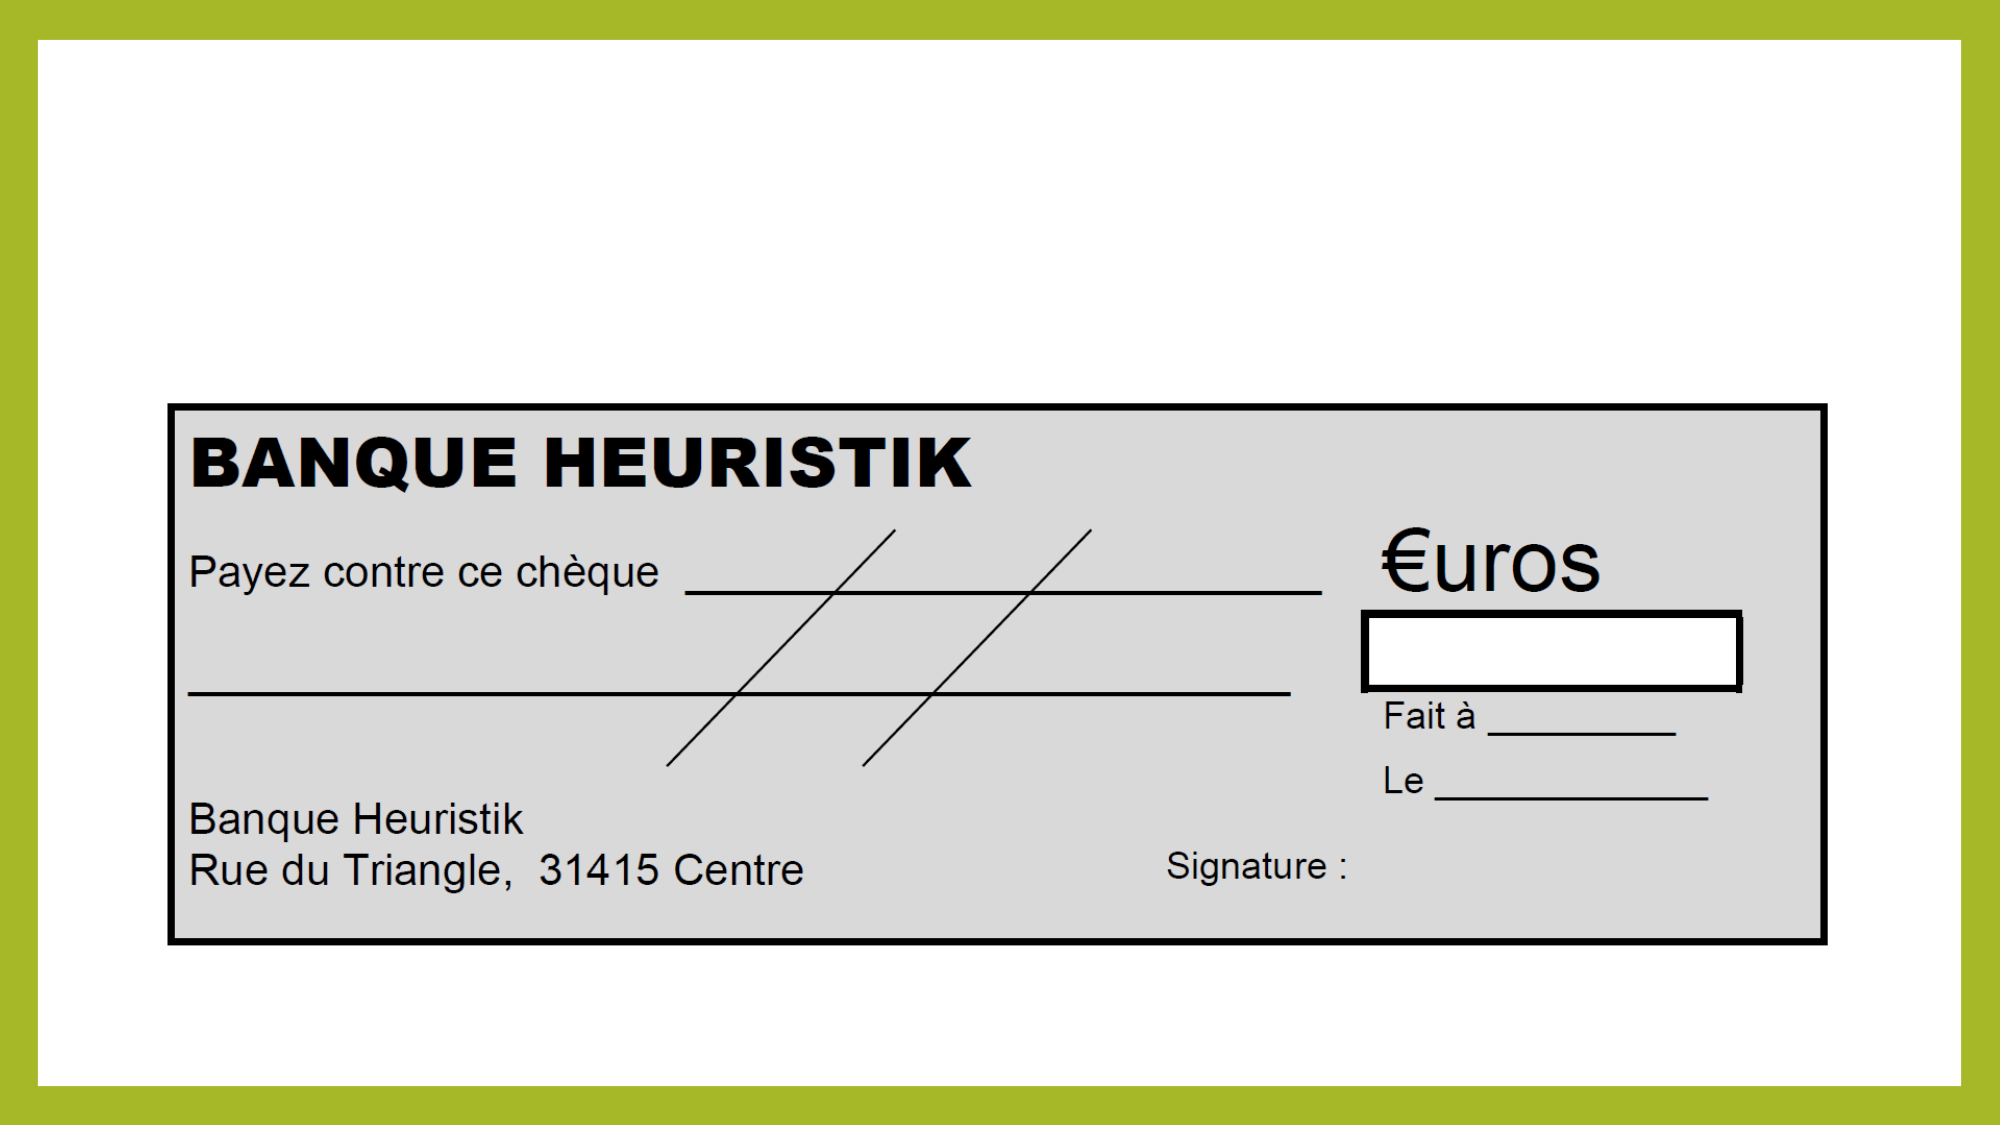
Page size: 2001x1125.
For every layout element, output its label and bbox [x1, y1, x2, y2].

picture [154, 385, 1846, 963]
